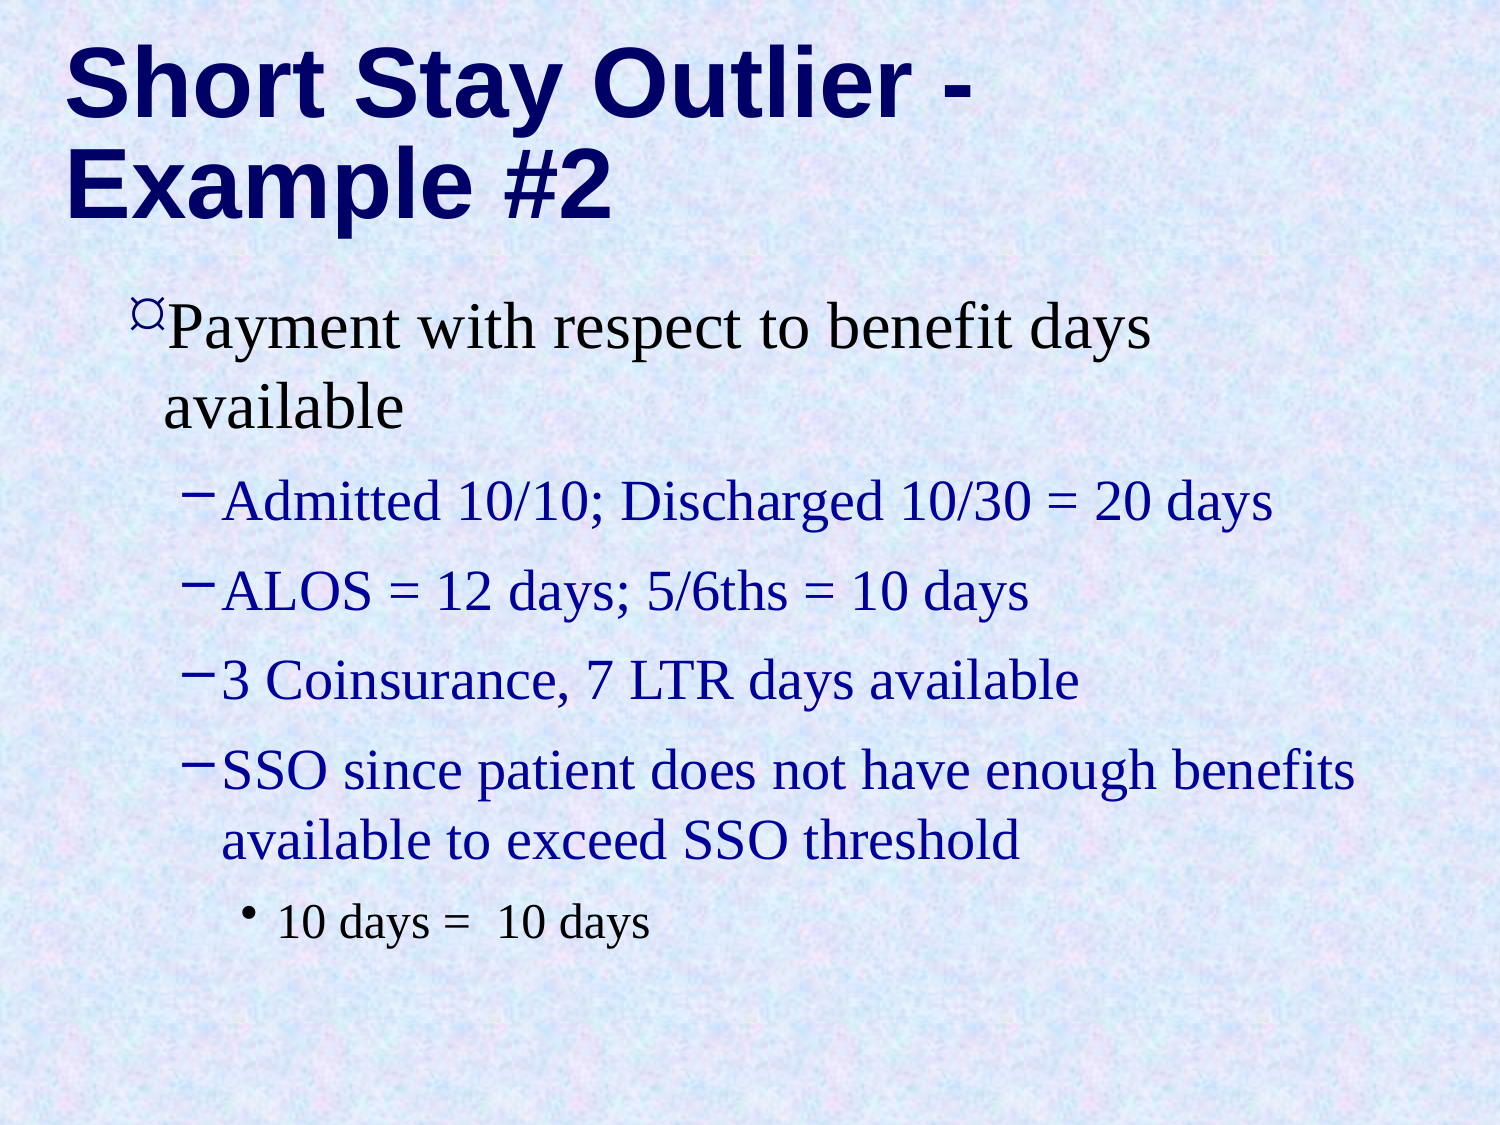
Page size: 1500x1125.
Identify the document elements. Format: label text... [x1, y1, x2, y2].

list Payment with respect to benefit days available Admitted 10/10; Discharged 10/30 = 20 days ALOS = 12 days; 5/6ths = 10 days 3 Coinsurance, 7 LTR days available SSO since patient does not have enough benefits available to exceed SSO threshold 10 days = 10 days [112, 275, 1375, 1050]
title Short Stay Outlier - Example #2 [50, 37, 1450, 238]
